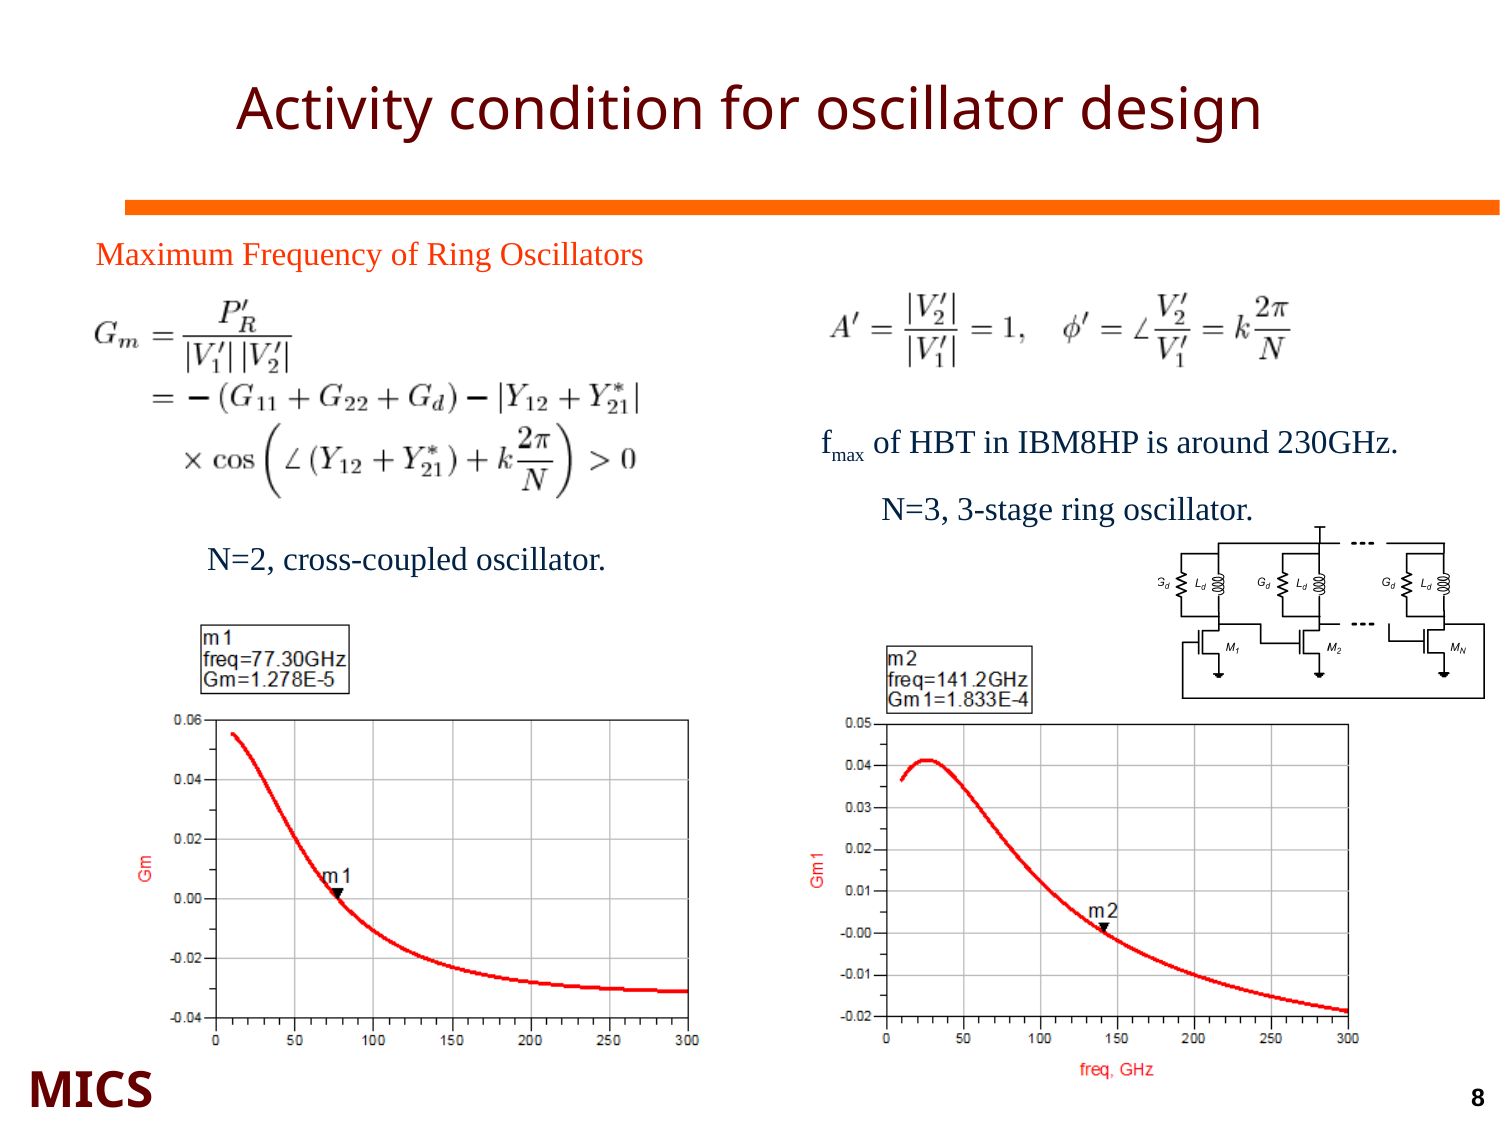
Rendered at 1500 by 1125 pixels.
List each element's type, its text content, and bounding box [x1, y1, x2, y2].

picture [98, 598, 727, 1063]
picture [824, 274, 1312, 388]
text_box N=2, cross-coupled oscillator. [192, 530, 623, 585]
title Activity condition for oscillator design [112, 12, 1388, 201]
text_box fmax of HBT in IBM8HP is around 230GHz. [805, 412, 1415, 473]
text_box Maximum Frequency of Ring Oscillators [80, 224, 660, 280]
picture [766, 524, 1499, 1088]
slide_number 8 [1425, 1067, 1500, 1125]
text_box N=3, 3-stage ring oscillator. [866, 479, 1270, 535]
picture [74, 287, 666, 509]
